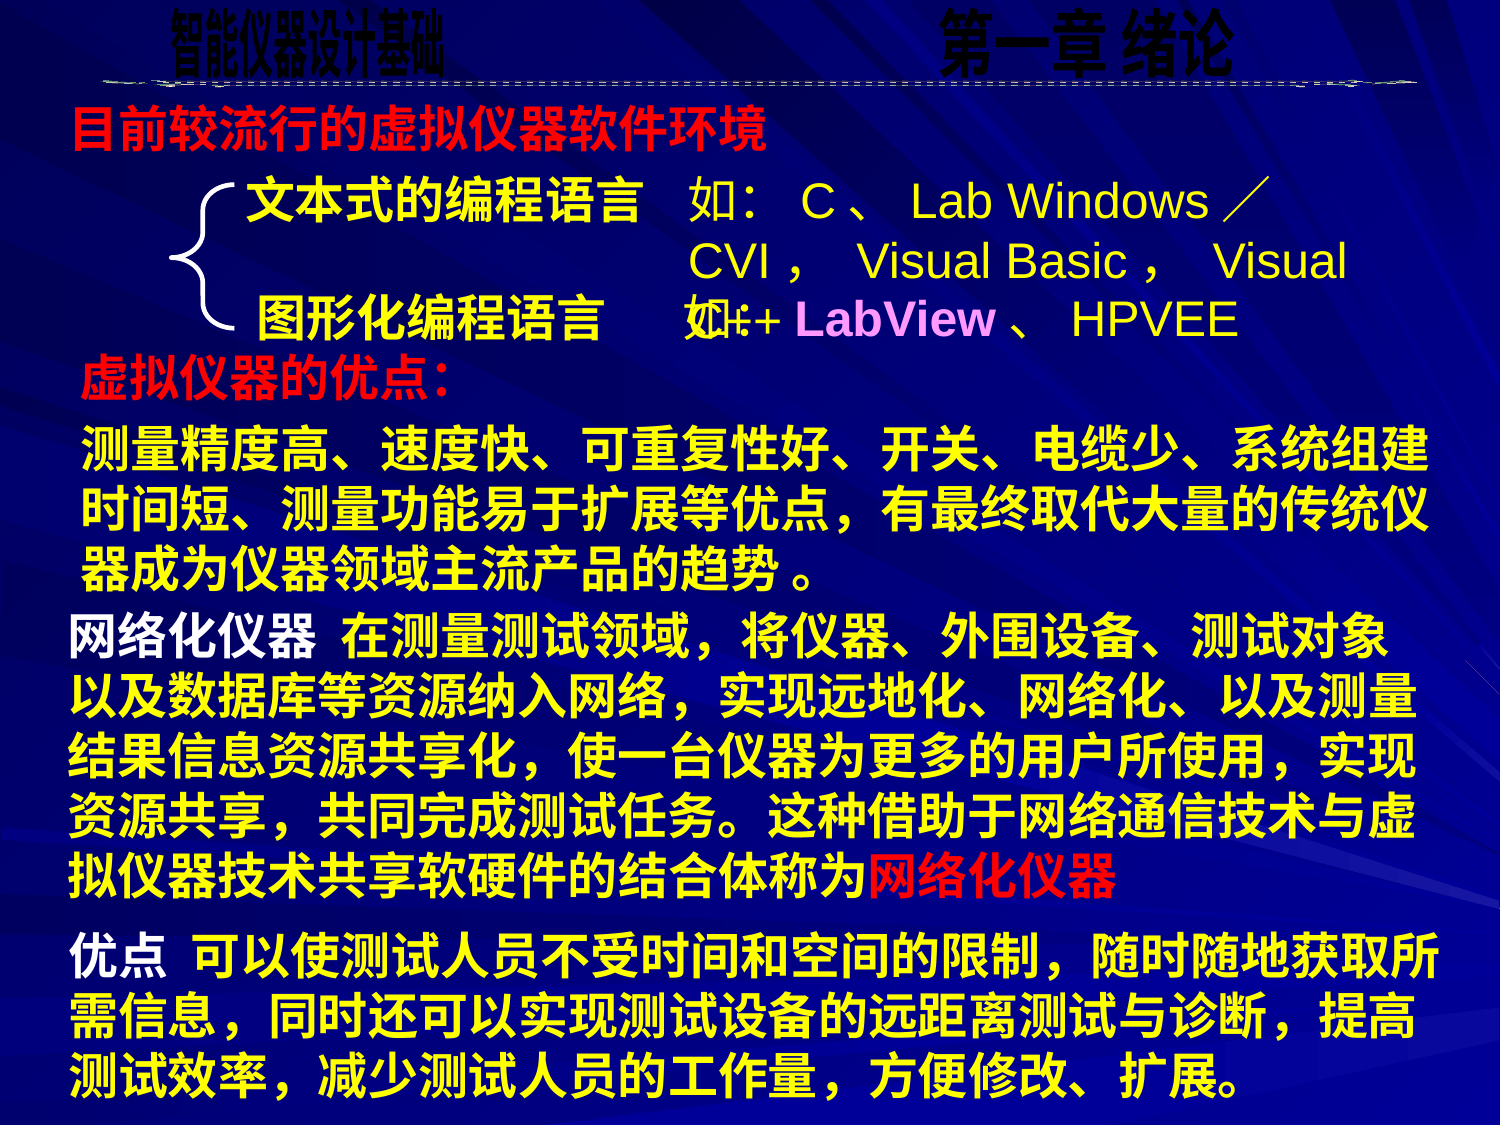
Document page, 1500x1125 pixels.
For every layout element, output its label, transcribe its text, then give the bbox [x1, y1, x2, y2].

picture [88, 78, 1424, 91]
text_box 优点 可以使测试人员不受时间和空间的限制，随时随地获取所需信息，同时还可以实现测试设备的远距离测试与诊断，提高测试效率，减少测试人员的工作量，方便修改、扩展。 [53, 916, 1459, 1112]
text_box 如：LabView、HPVEE [667, 279, 1377, 355]
text_box 虚拟仪器的优点： [65, 338, 668, 409]
text_box 文本式的编程语言 [230, 161, 673, 236]
text_box 测量精度高、速度快、可重复性好、开关、电缆少、系统组建时间短、测量功能易于扩展等优点，有最终取代大量的传统仪器成为仪器领域主流产品的趋势 。 [65, 409, 1459, 605]
text_box 目前较流行的虚拟仪器软件环境 [53, 90, 1070, 165]
text_box [171, 184, 235, 329]
text_box 网络化仪器 在测量测试领域，将仪器、外围设备、测试对象以及数据库等资源纳入网络，实现远地化、网络化、以及测量结果信息资源共享化，使一台仪器为更多的用户所使用，实现资源共享，共同完成测试任务。这种借助于网络通信技术与虚拟仪器技术共享软硬件的结合体称为网络化仪器 [53, 597, 1443, 912]
text_box 图形化编程语言 [242, 279, 652, 338]
text_box 如：C、Lab Windows／CVI， Visual Basic， Visual C++ [673, 161, 1394, 356]
